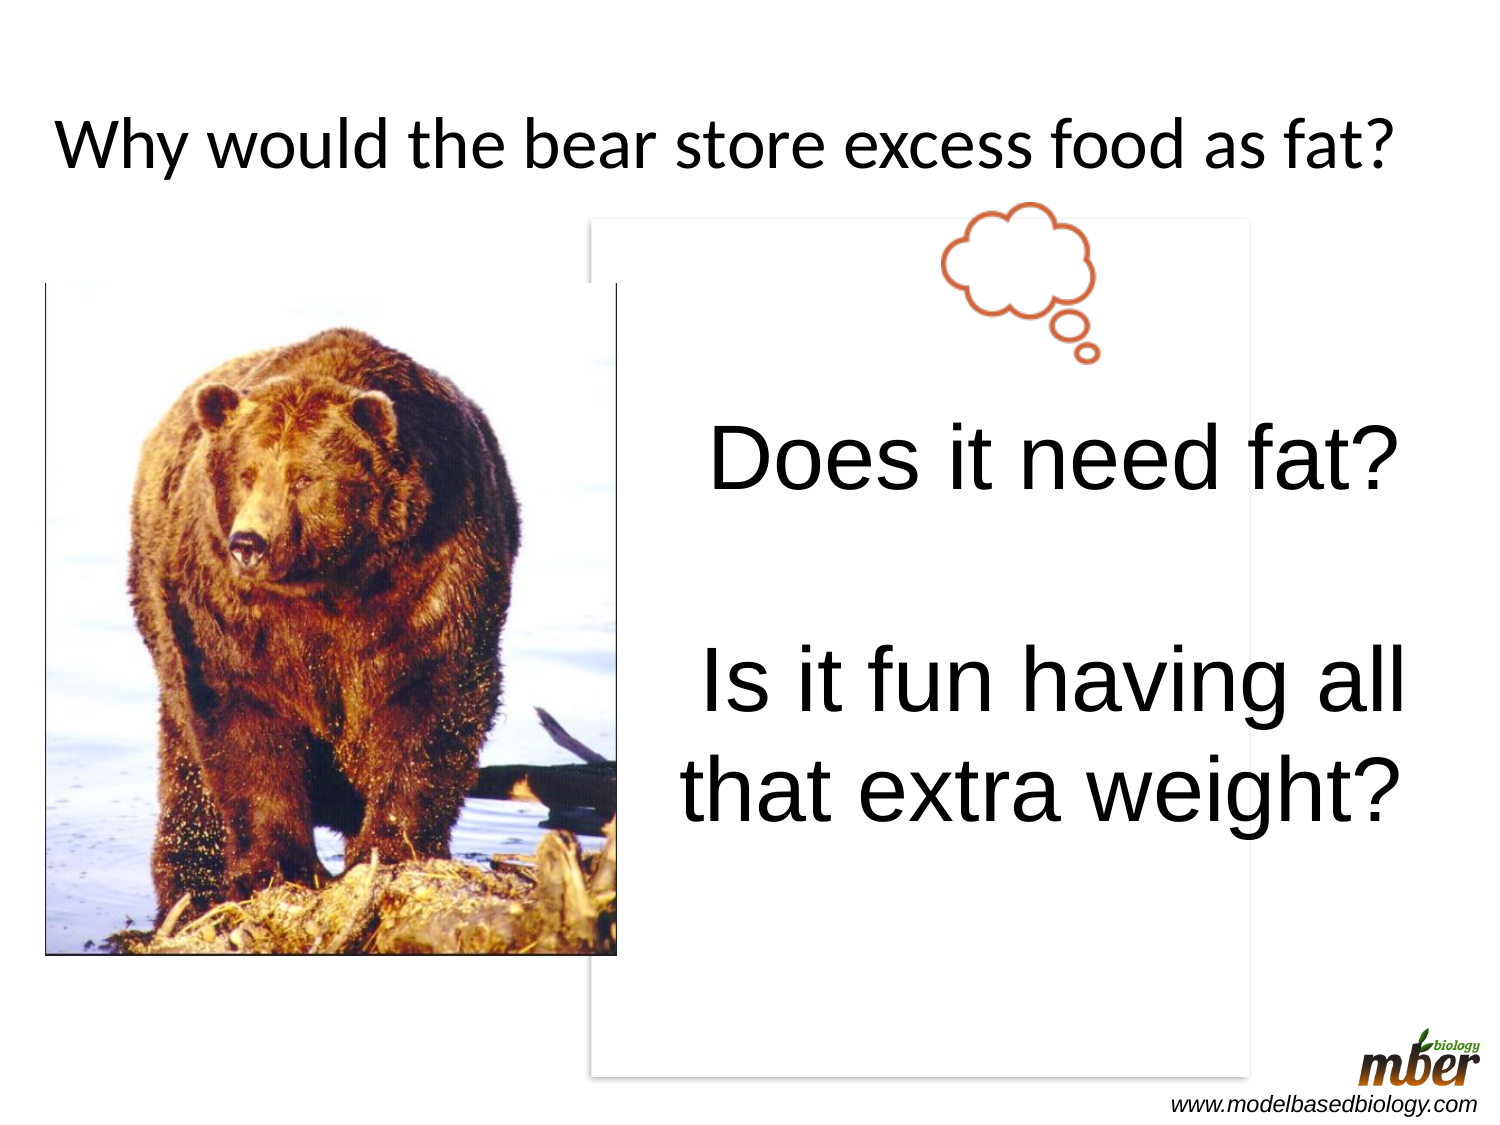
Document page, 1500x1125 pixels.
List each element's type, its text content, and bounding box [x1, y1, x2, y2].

picture [44, 283, 617, 957]
picture [941, 202, 1101, 365]
picture [1358, 1028, 1480, 1086]
title Why would the bear store excess food as fat? [28, 45, 1425, 233]
text_box [591, 218, 1250, 1078]
list Does it need fat? Is it fun having all that extra weight? [664, 390, 1445, 882]
